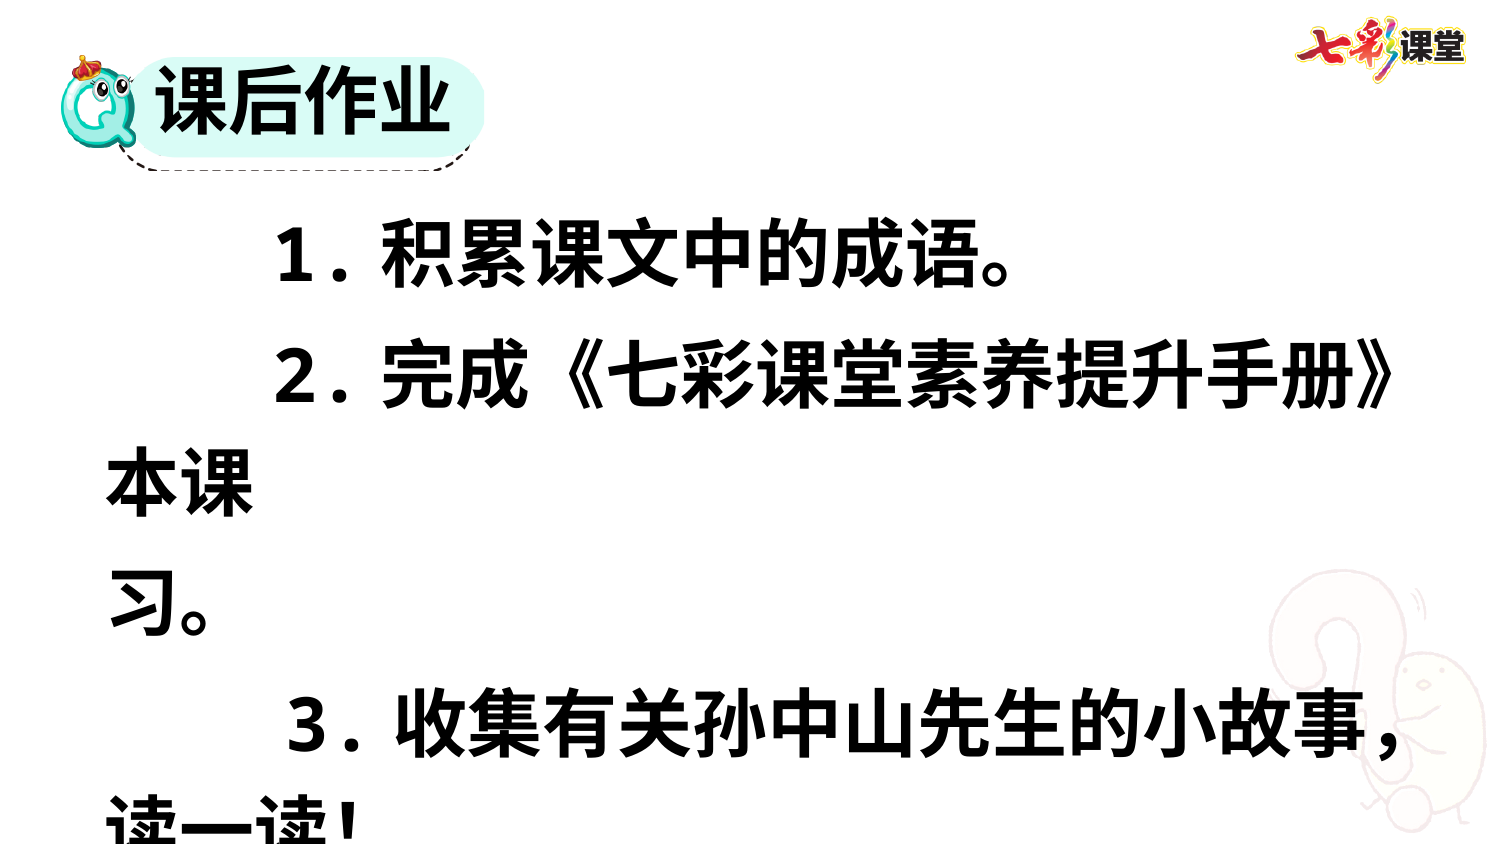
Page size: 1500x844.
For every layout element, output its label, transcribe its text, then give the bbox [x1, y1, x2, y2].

picture [61, 55, 485, 171]
text_box 1.积累课文中的成语。 2.完成《七彩课堂素养提升手册》本课 习。 3.收集有关孙中山先生的小故事，读一读！ [89, 181, 1449, 844]
text_box 课后作业 [141, 47, 491, 150]
picture [1293, 15, 1468, 84]
